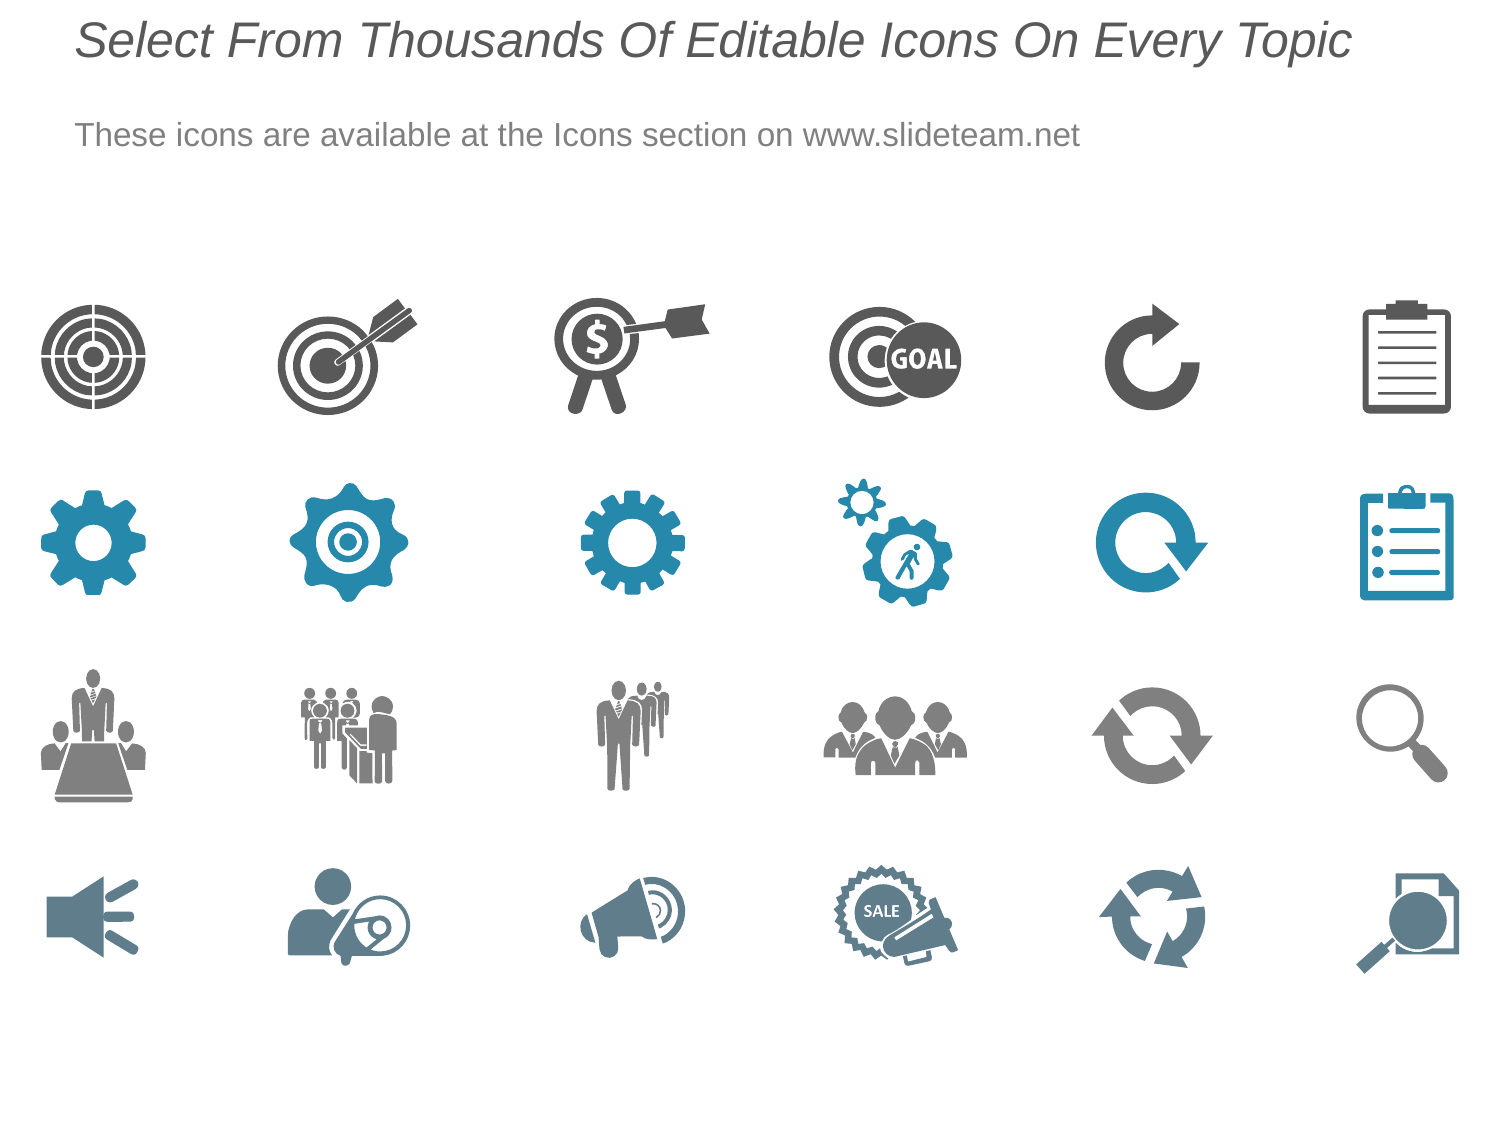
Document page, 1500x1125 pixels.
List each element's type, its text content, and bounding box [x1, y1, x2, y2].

text_box Select From Thousands Of Editable Icons On Every Topic These icons are available at the Icons section on www.slideteam.net [59, 0, 1500, 161]
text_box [40, 297, 1459, 970]
